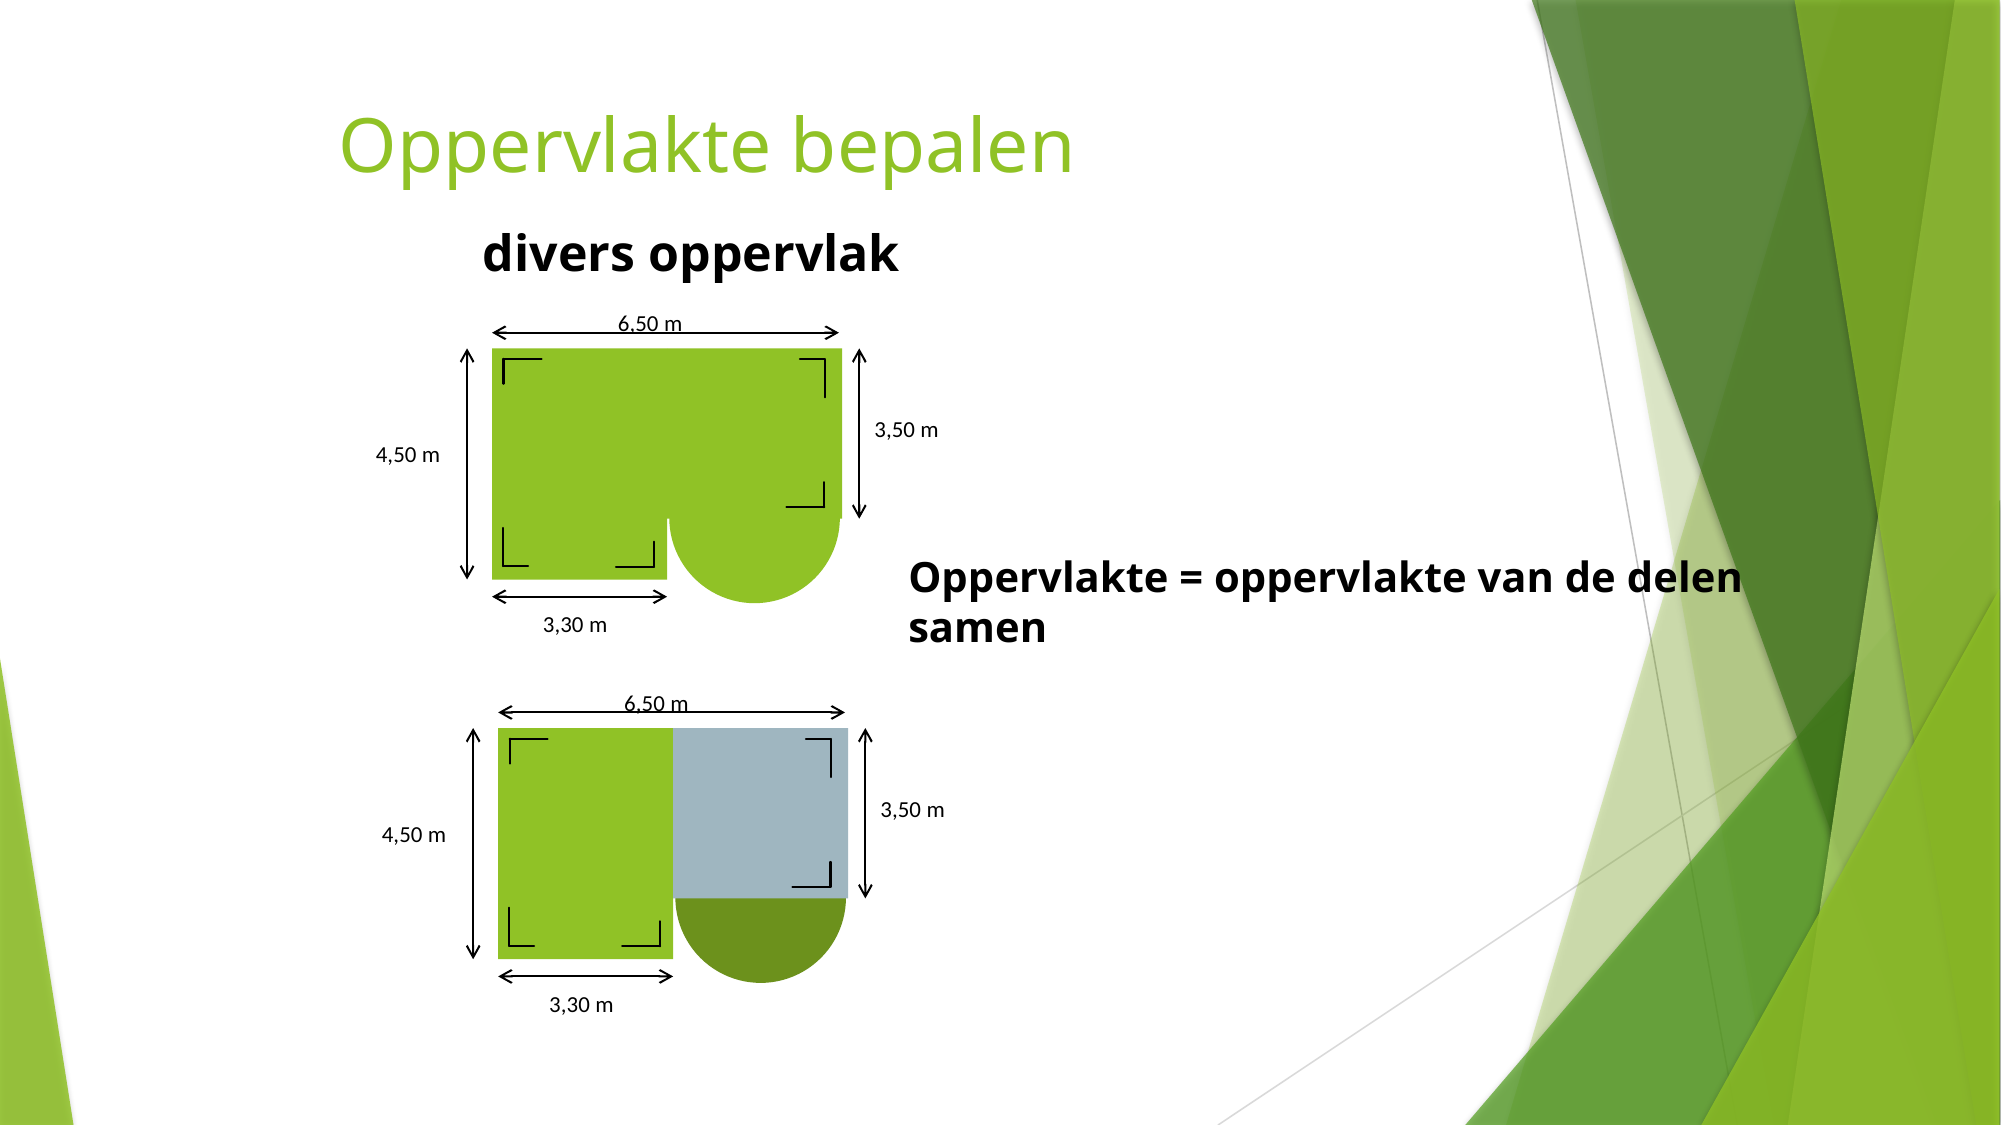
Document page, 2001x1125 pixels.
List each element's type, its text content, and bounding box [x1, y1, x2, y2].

text_box Oppervlakte = oppervlakte van de delen samen [893, 543, 1792, 659]
text_box divers oppervlak [468, 214, 915, 289]
text_box Oppervlakte bepalen [324, 89, 1091, 195]
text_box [360, 296, 966, 643]
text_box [366, 675, 973, 1023]
